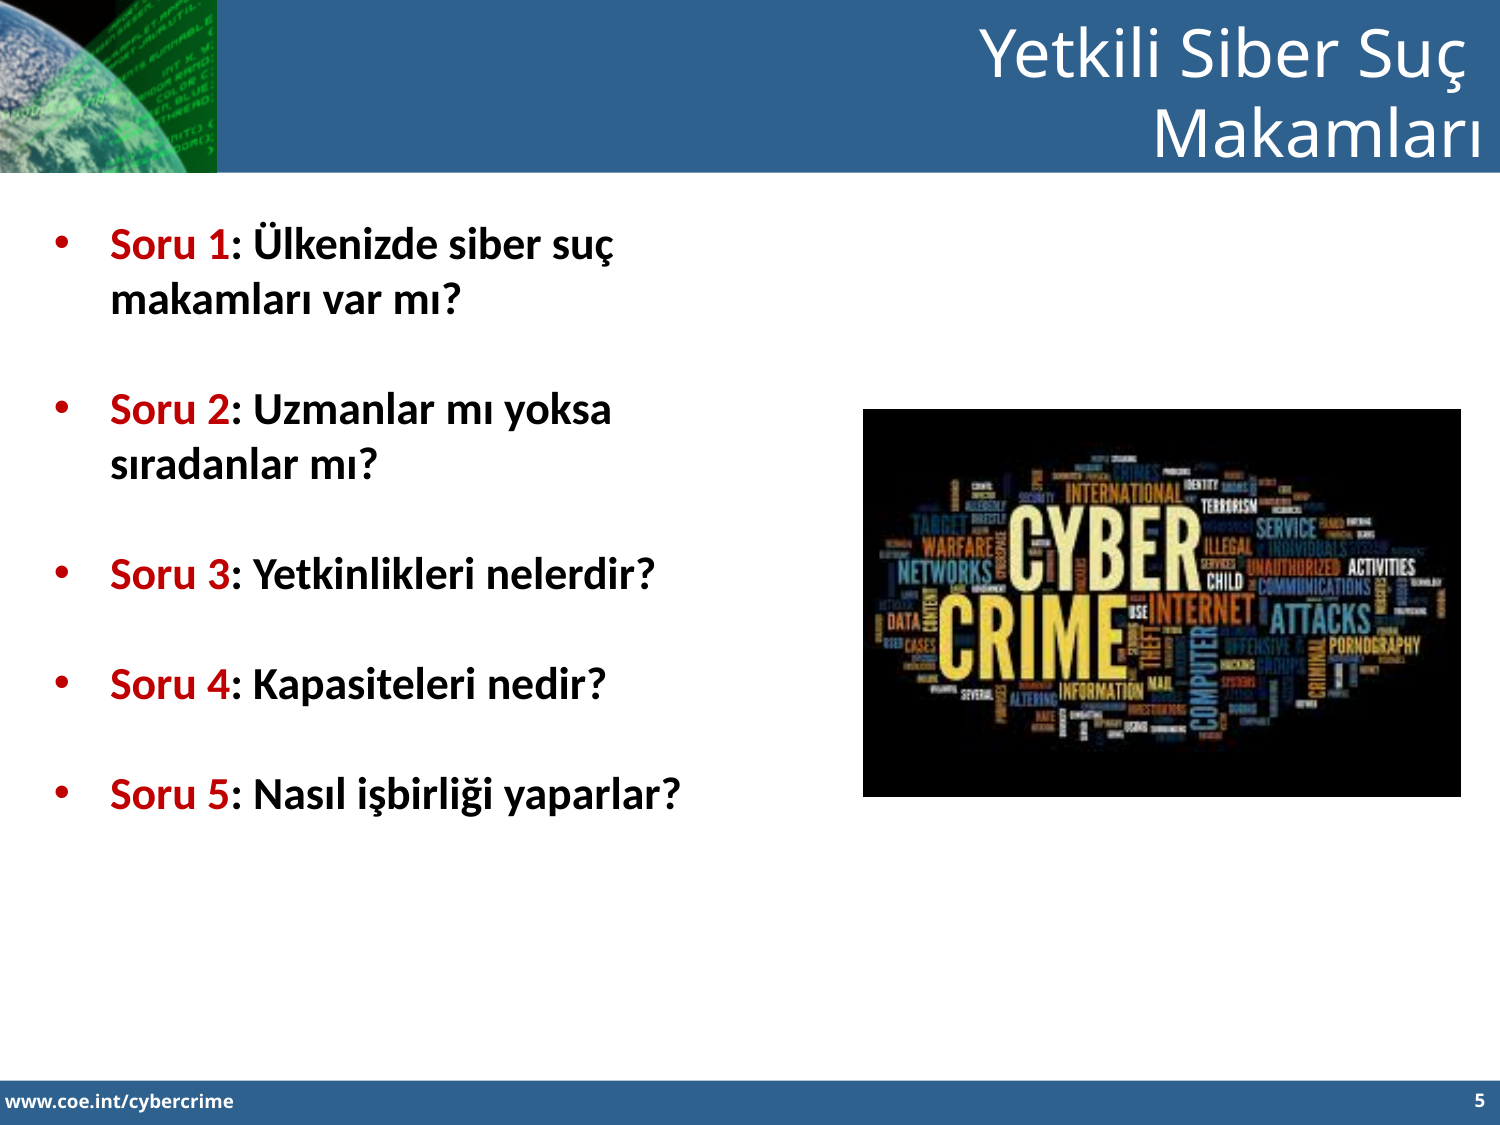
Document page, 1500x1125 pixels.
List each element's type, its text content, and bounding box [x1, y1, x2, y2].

text_box Soru 1: Ülkenizde siber suç makamları var mı? Soru 2: Uzmanlar mı yoksa sıradanlar mı? Soru 3: Yetkinlikleri nelerdir? Soru 4: Kapasiteleri nedir? Soru 5: Nasıl işbirliği yaparlar? [39, 206, 790, 827]
slide_number 5 [1149, 1081, 1500, 1125]
picture [0, 1, 217, 173]
text_box Yetkili Siber Suç Makamları [325, 15, 1500, 168]
picture [863, 409, 1461, 797]
